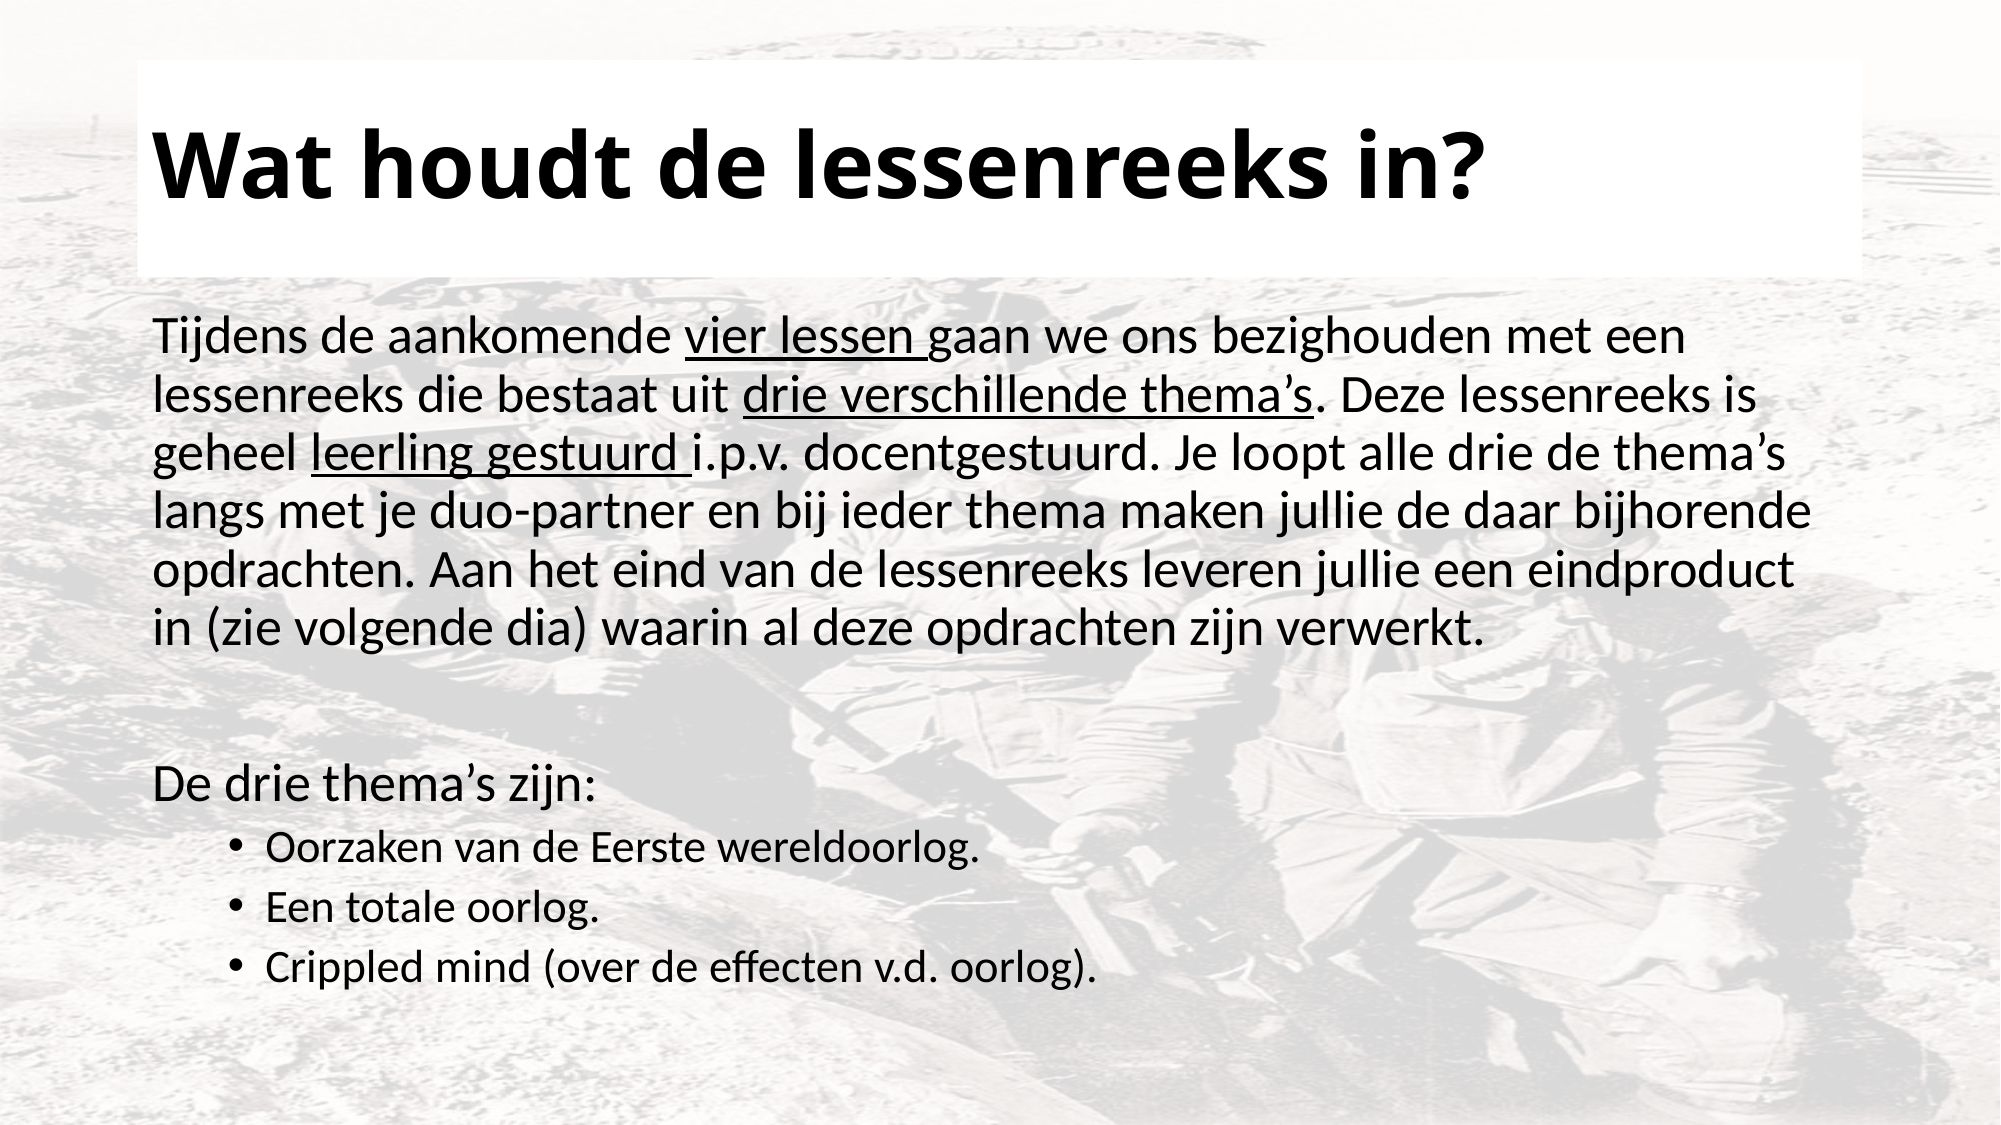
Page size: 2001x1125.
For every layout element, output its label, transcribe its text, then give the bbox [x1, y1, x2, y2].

list Tijdens de aankomende vier lessen gaan we ons bezighouden met een lessenreeks die bestaat uit drie verschillende thema’s. Deze lessenreeks is geheel leerling gestuurd i.p.v. docentgestuurd. Je loopt alle drie de thema’s langs met je duo-partner en bij ieder thema maken jullie de daar bijhorende opdrachten. Aan het eind van de lessenreeks leveren jullie een eindproduct in (zie volgende dia) waarin al deze opdrachten zijn verwerkt. De drie thema’s zijn: Oorzaken van de Eerste wereldoorlog. Een totale oorlog. Crippled mind (over de effecten v.d. oorlog). [137, 299, 1863, 1014]
title Wat houdt de lessenreeks in? [137, 59, 1863, 278]
